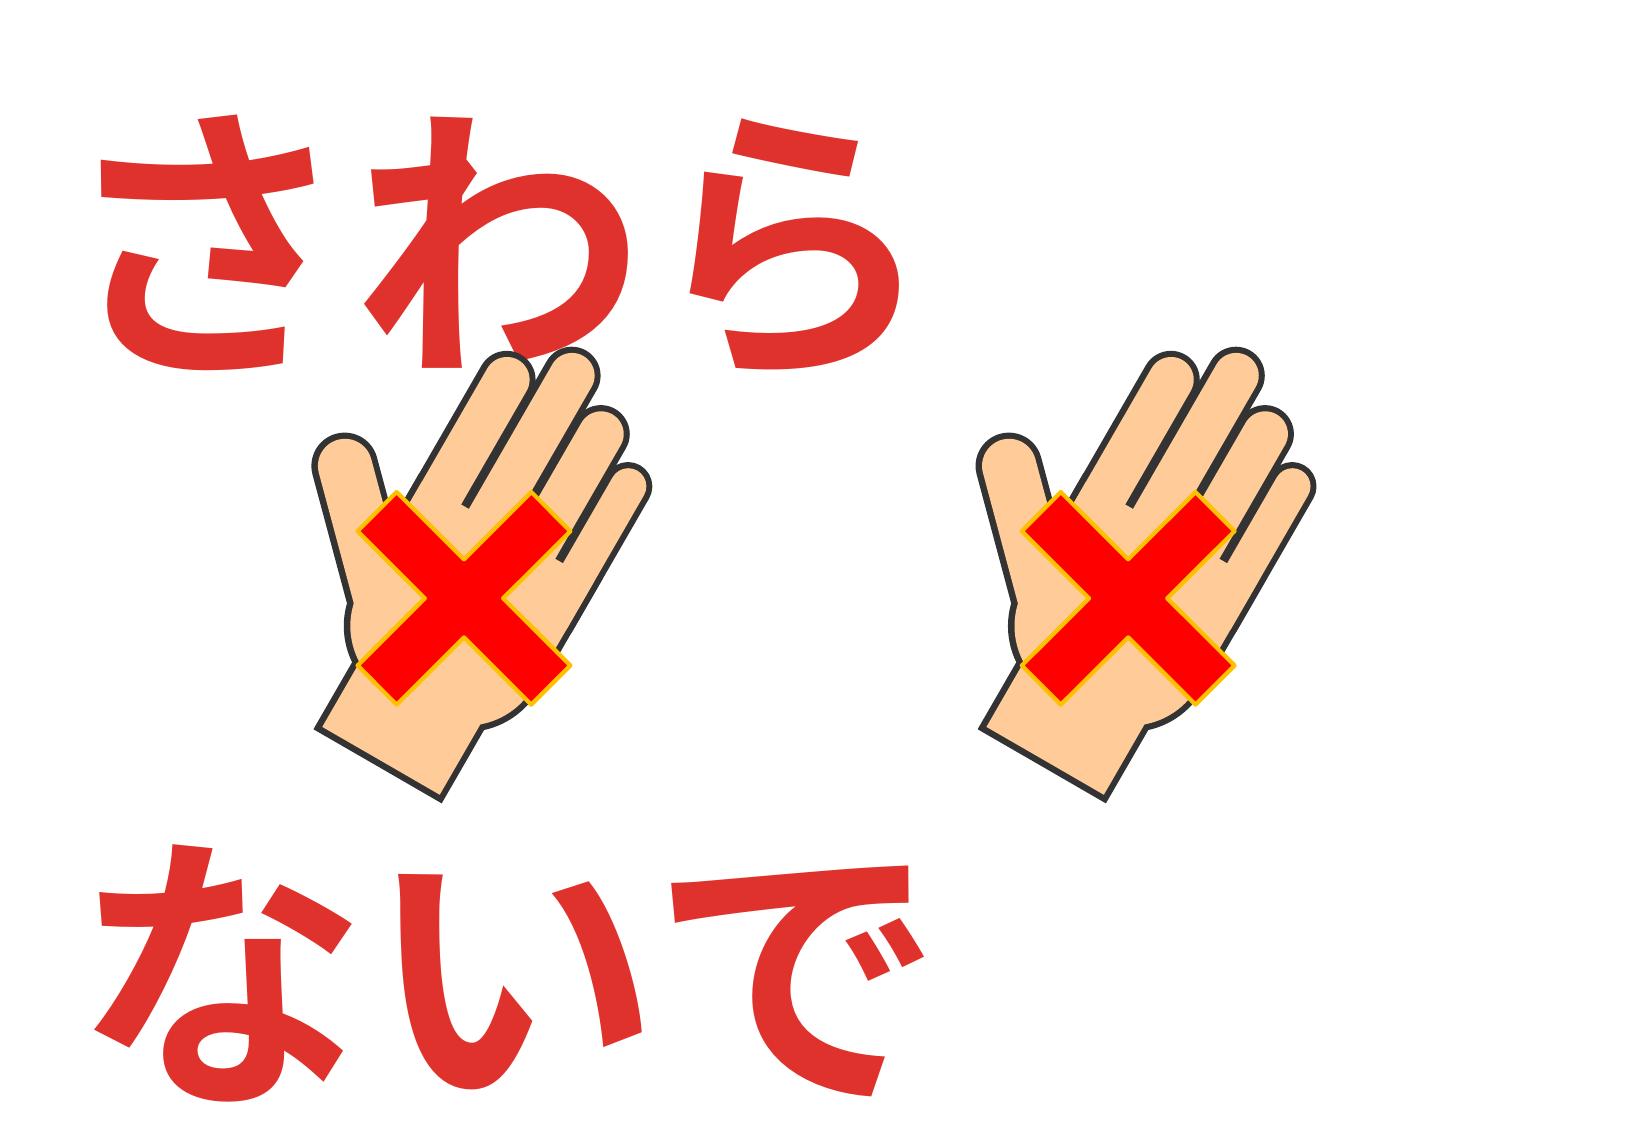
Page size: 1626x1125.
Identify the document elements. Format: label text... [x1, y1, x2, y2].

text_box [960, 324, 1296, 778]
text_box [296, 324, 632, 778]
text_box さわら [44, 54, 1581, 420]
text_box ないで [60, 784, 1596, 1125]
